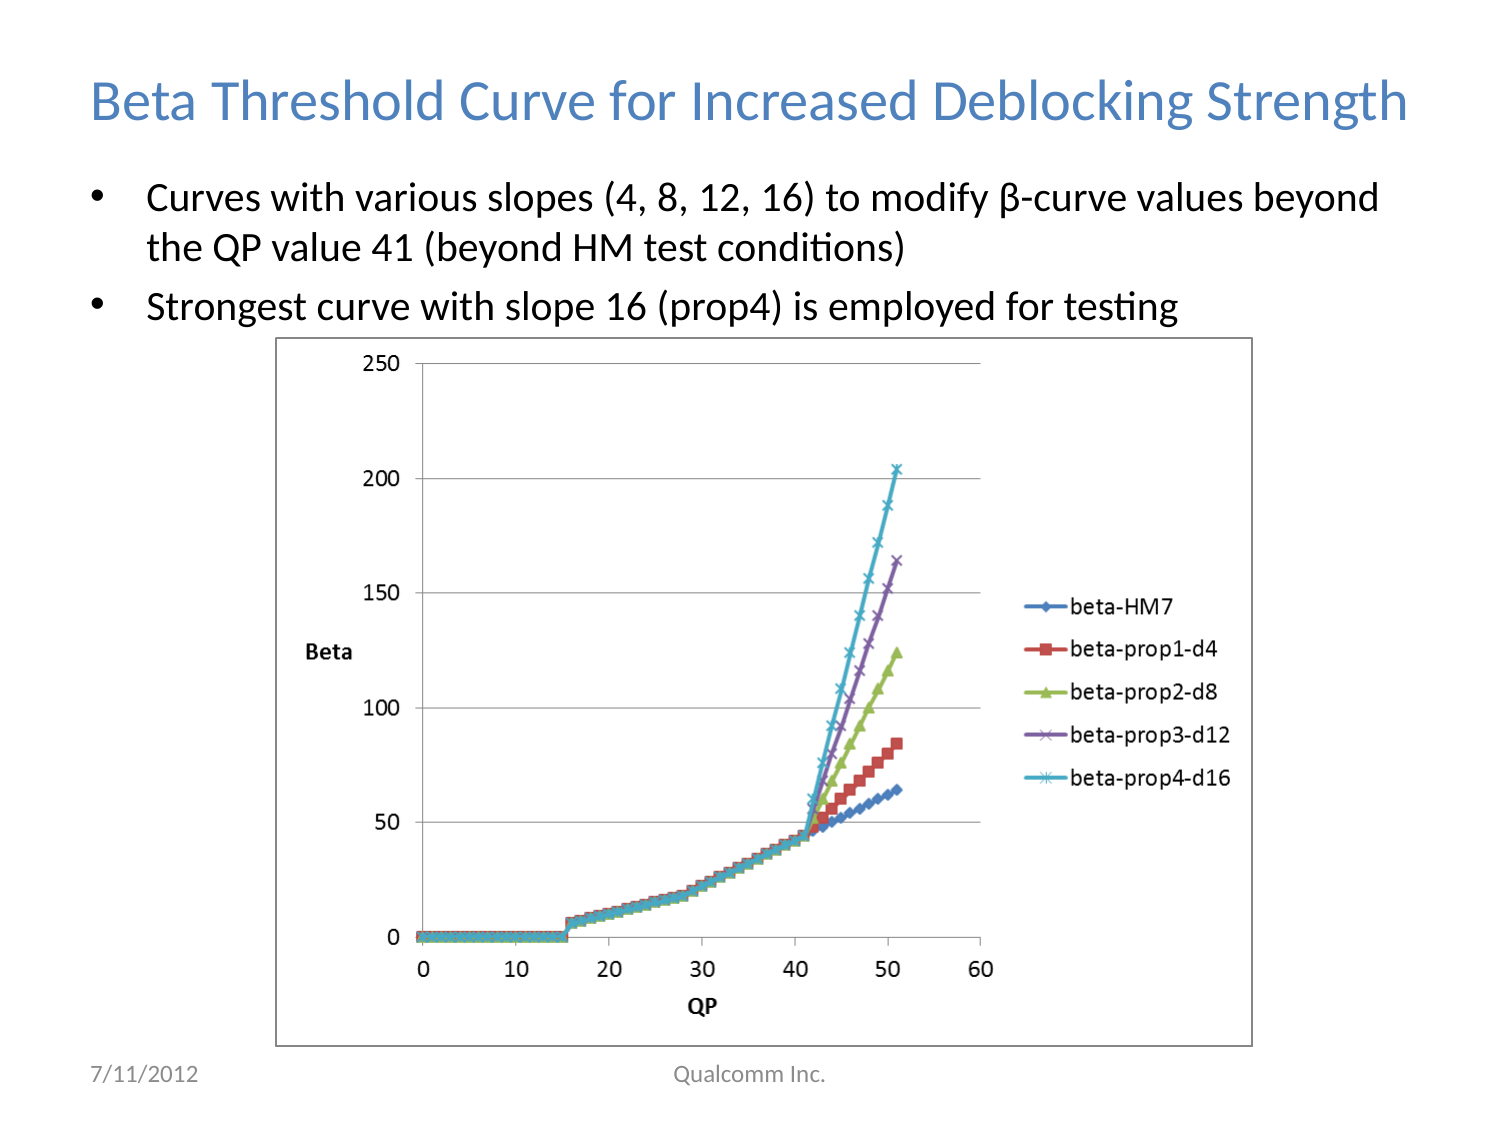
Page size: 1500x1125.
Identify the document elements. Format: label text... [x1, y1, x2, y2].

list Curves with various slopes (4, 8, 12, 16) to modify β-curve values beyond the QP value 41 (beyond HM test conditions) Strongest curve with slope 16 (prop4) is employed for testing [75, 162, 1425, 1005]
title Beta Threshold Curve for Increased Deblocking Strength [75, 45, 1425, 150]
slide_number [75, 1042, 425, 1103]
picture [274, 337, 1253, 1047]
footer Qualcomm Inc. [512, 1055, 988, 1103]
